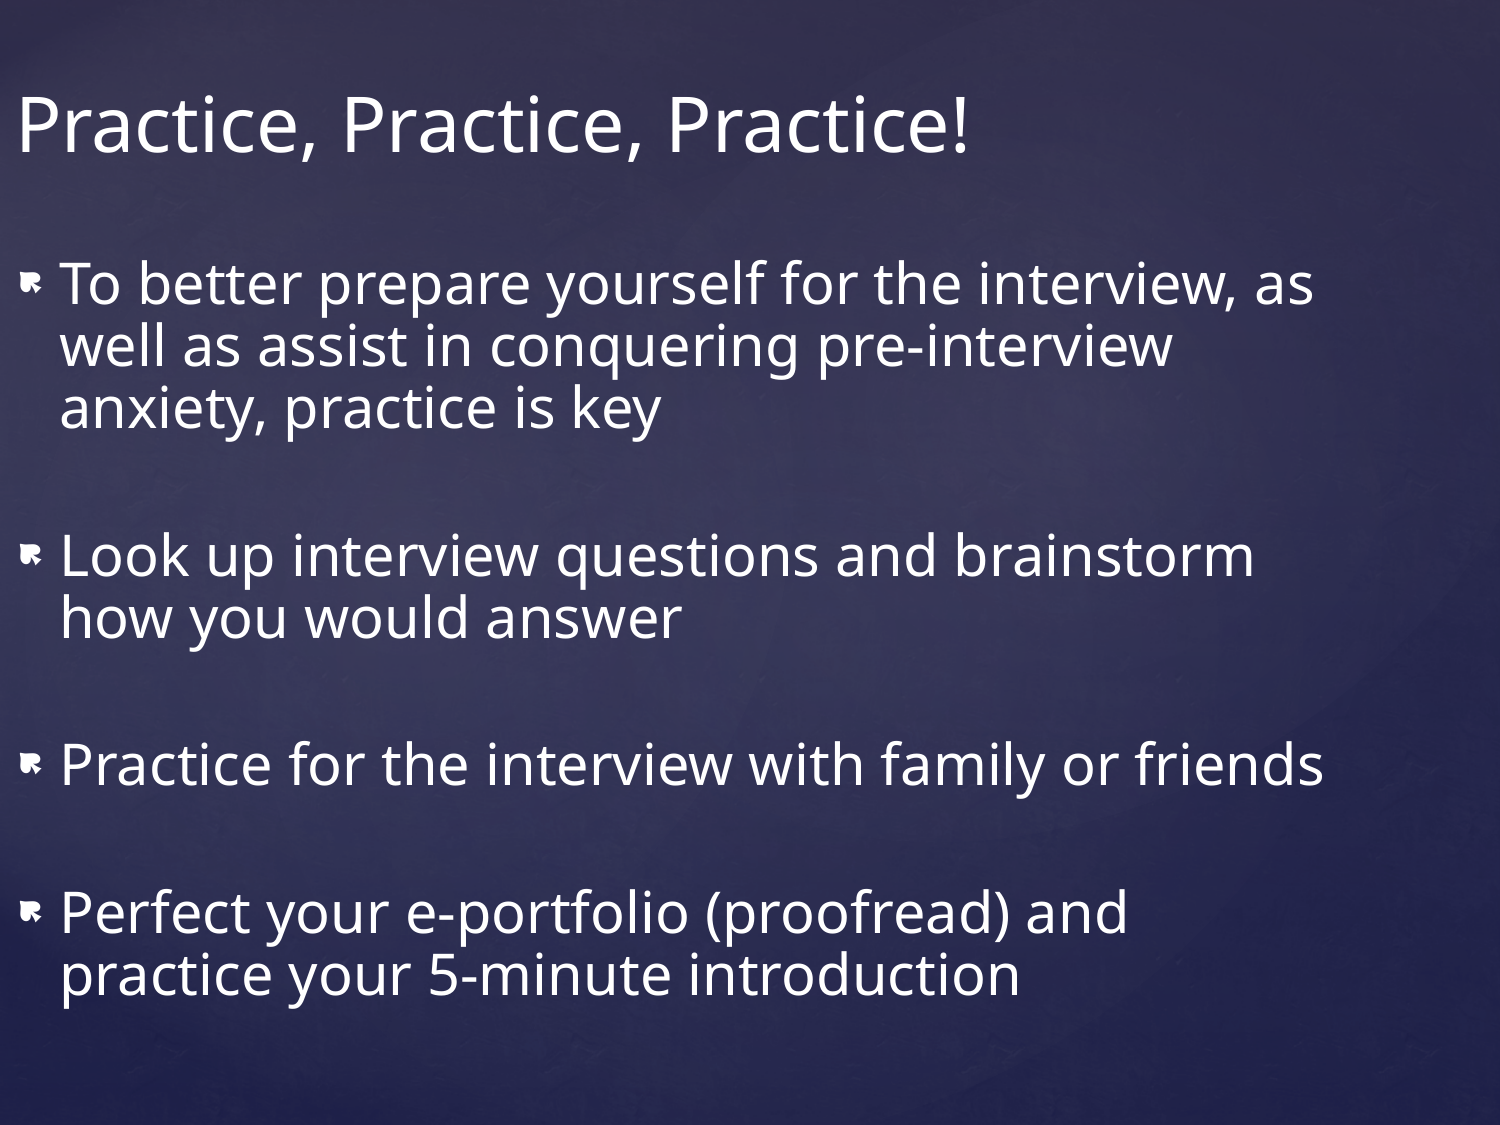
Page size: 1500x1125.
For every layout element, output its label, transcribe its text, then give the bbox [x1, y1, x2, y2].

list To better prepare yourself for the interview, as well as assist in conquering pre-interview anxiety, practice is key Look up interview questions and brainstorm how you would answer Practice for the interview with family or friends Perfect your e-portfolio (proofread) and practice your 5-minute introduction [0, 212, 1350, 1050]
title Practice, Practice, Practice! [0, 0, 1238, 175]
